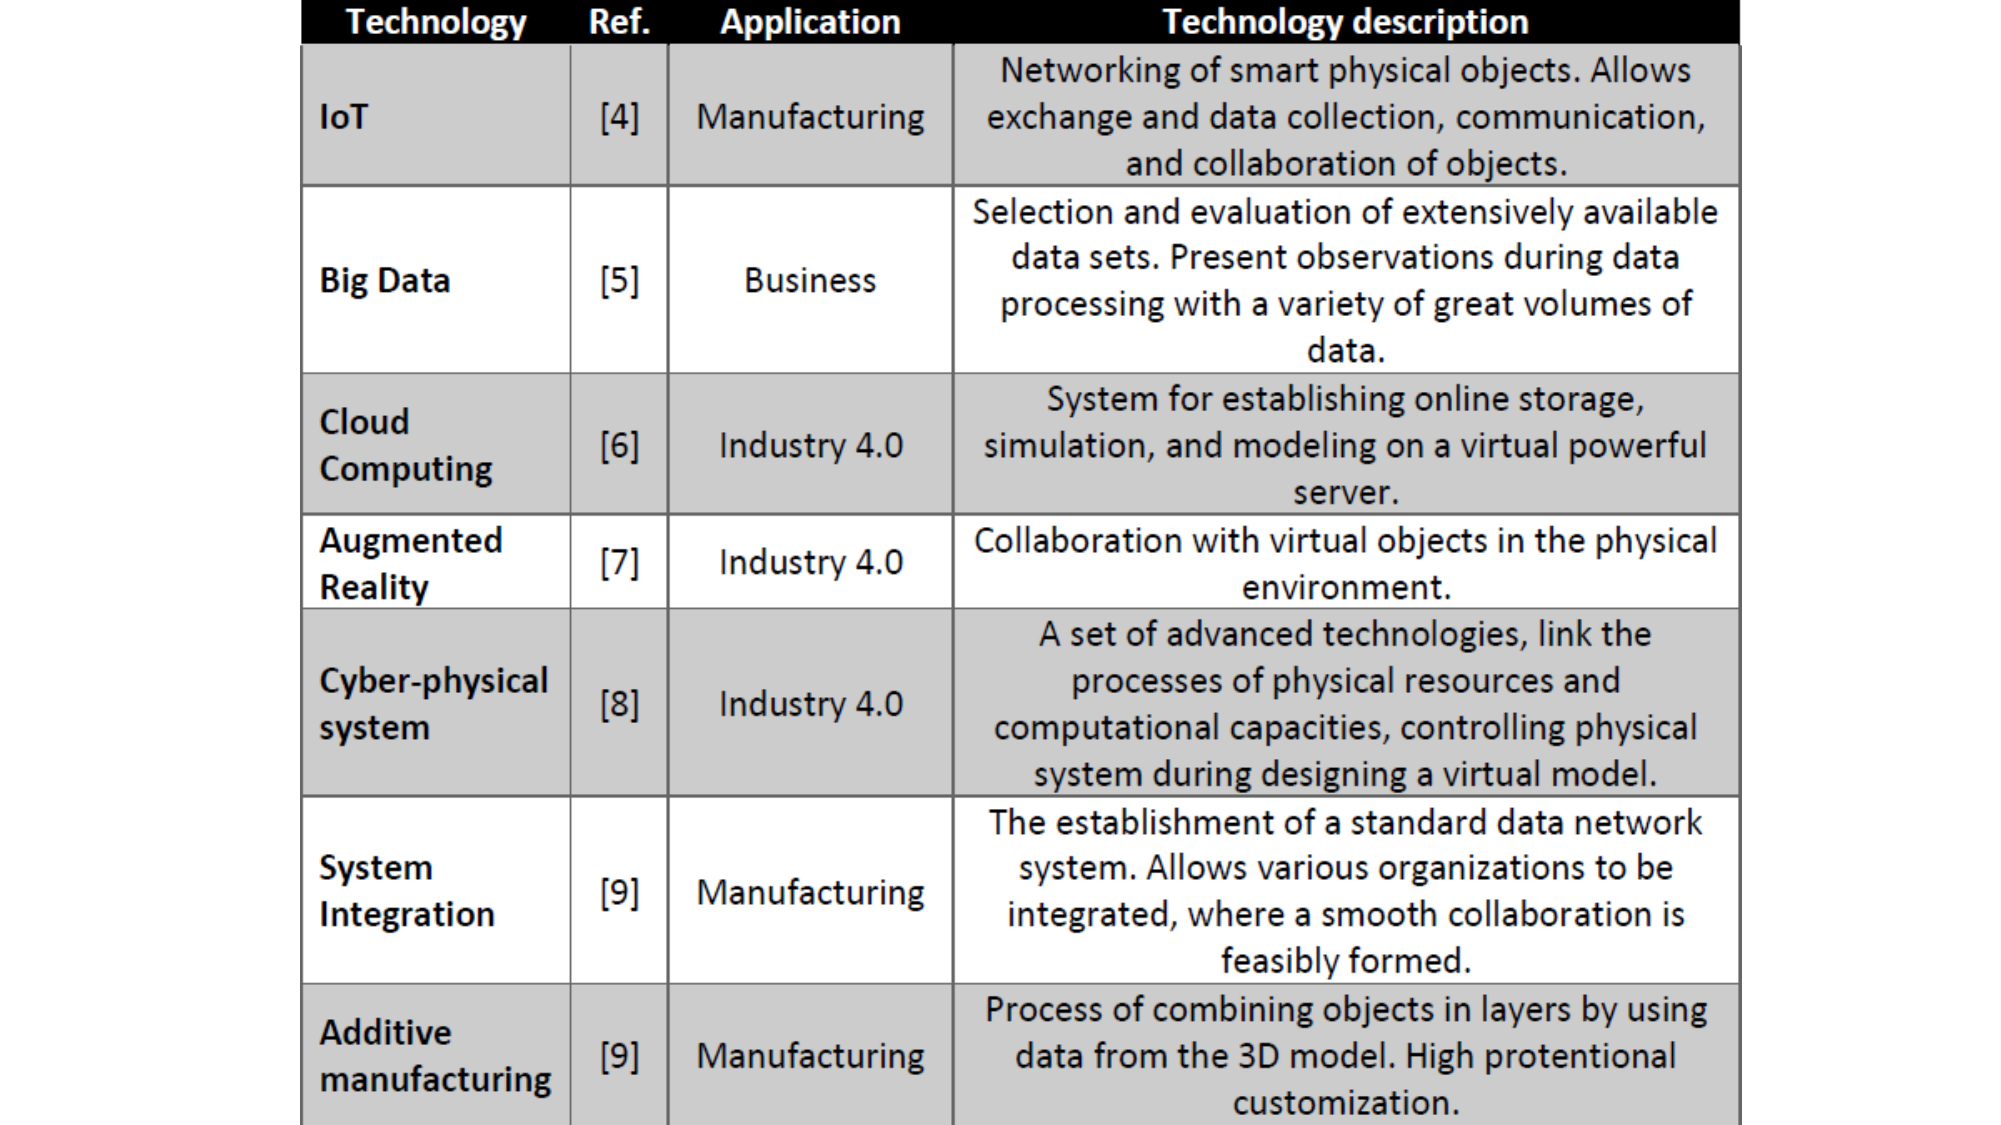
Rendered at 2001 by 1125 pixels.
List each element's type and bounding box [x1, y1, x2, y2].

picture [299, 0, 1742, 1125]
